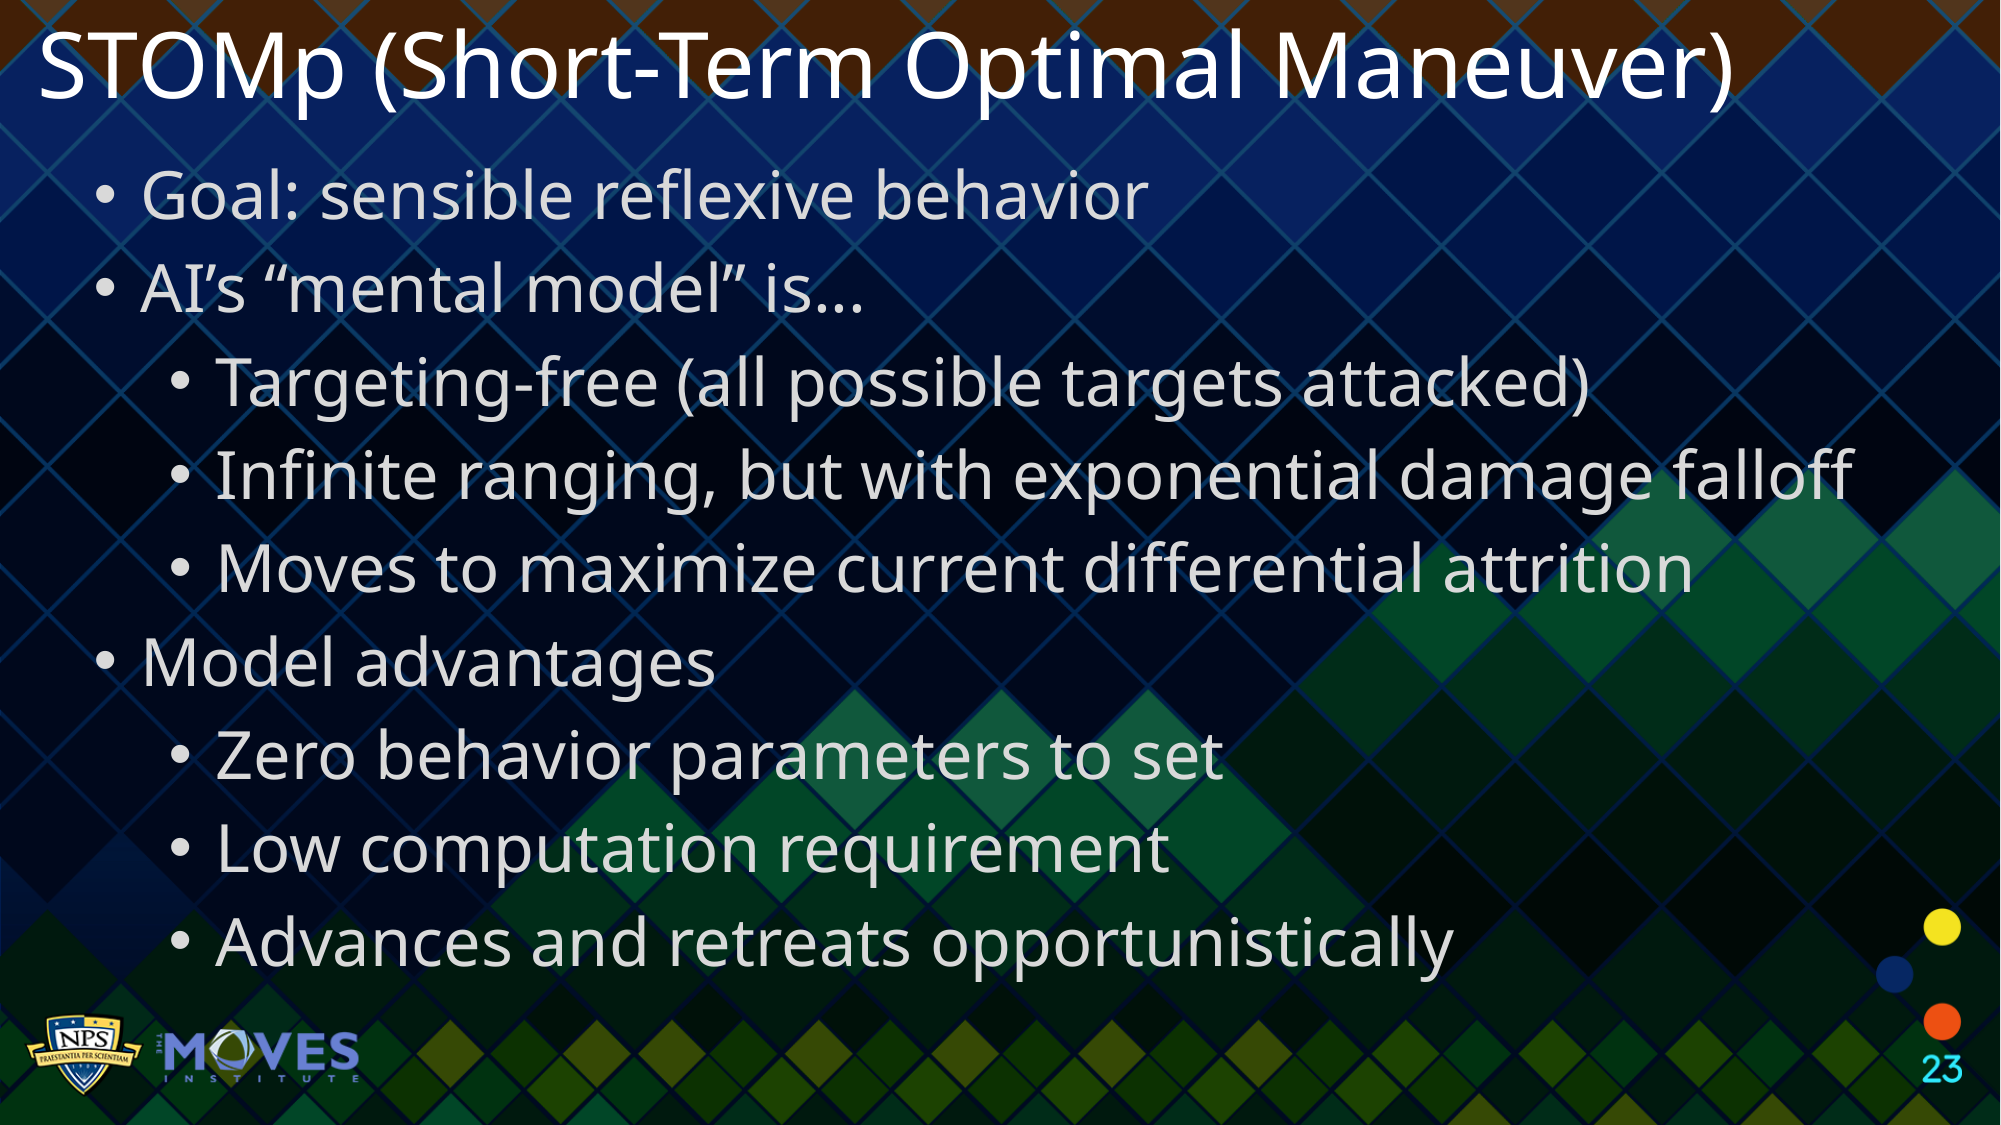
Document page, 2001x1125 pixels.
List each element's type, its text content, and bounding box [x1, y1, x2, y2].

picture [0, 0, 2001, 1125]
text_box STOMp (Short-Term Optimal Maneuver) [22, 0, 1977, 125]
text_box Goal: sensible reflexive behavior AI’s “mental model” is... Targeting-free (all possible targets attacked) Infinite ranging, but with exponential damage falloff Moves to maximize current differential attrition Model advantages Zero behavior parameters to set Low computation requirement Advances and retreats opportunistically [78, 145, 1922, 987]
